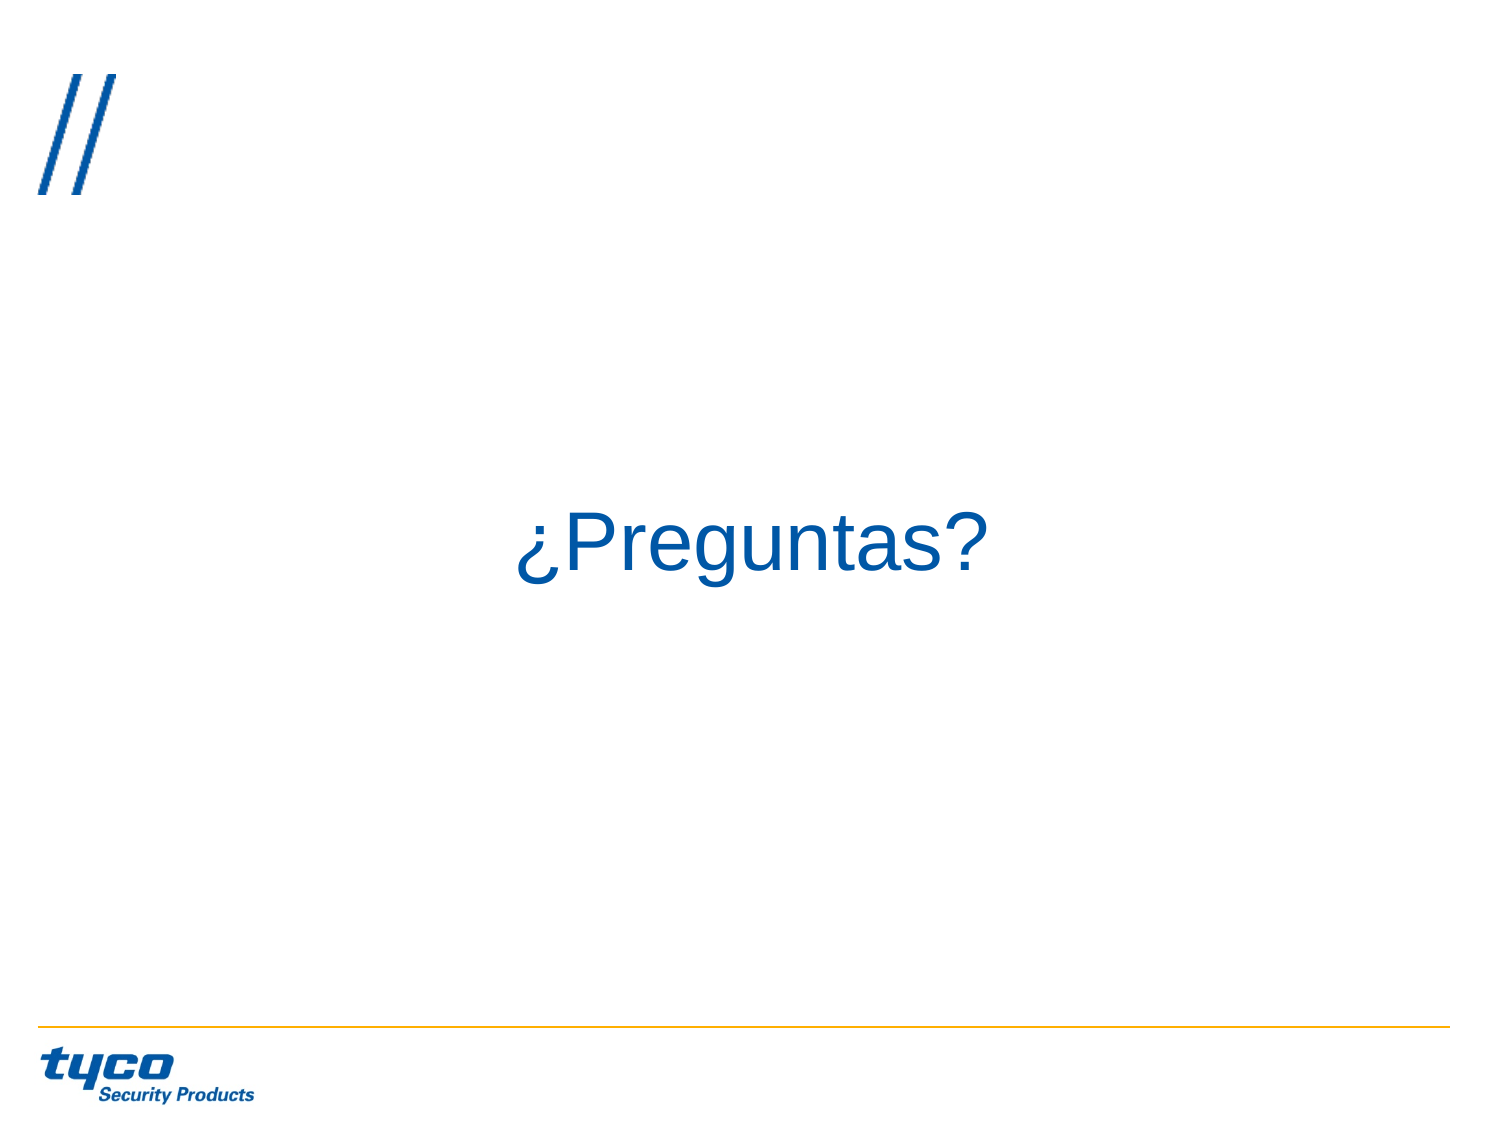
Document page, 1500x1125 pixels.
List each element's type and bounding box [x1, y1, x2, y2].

picture [34, 1040, 260, 1107]
title [113, 416, 1390, 659]
picture [37, 74, 116, 195]
